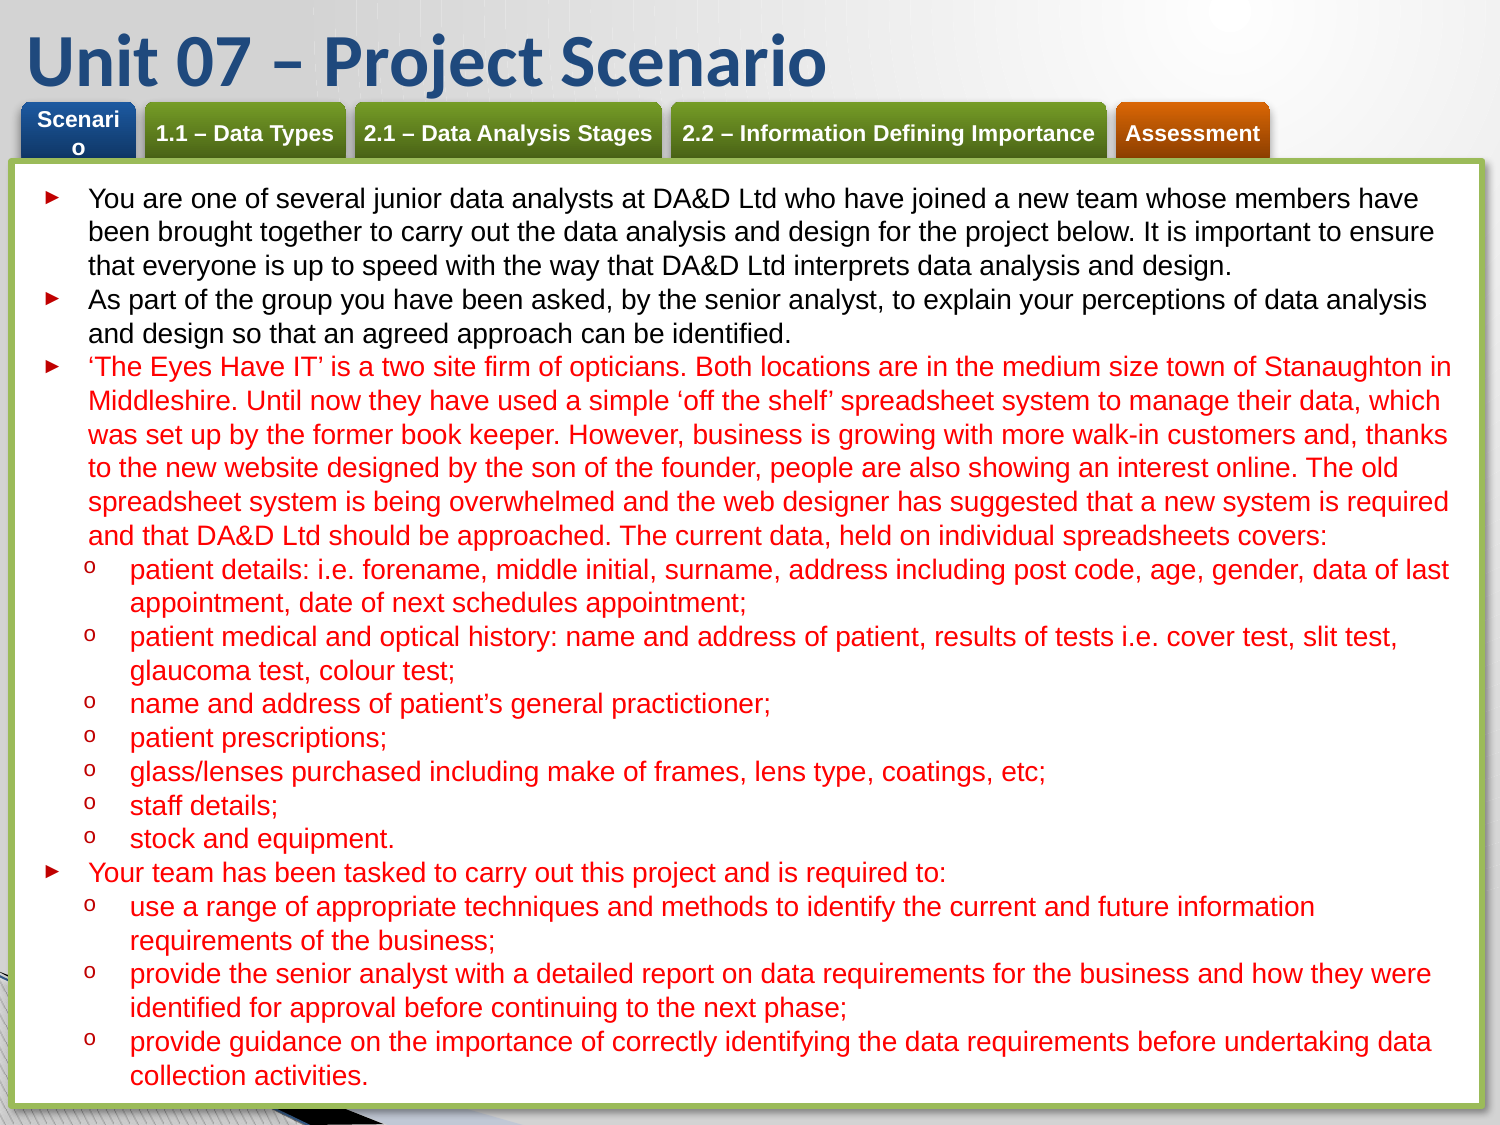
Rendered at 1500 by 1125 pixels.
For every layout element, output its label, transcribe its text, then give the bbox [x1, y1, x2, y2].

picture [281, 1114, 303, 1125]
title Unit 07 – Project Scenario [11, 11, 1270, 102]
text_box You are one of several junior data analysts at DA&D Ltd who have joined a new team whose members have been brought together to carry out the data analysis and design for the project below. It is important to ensure that everyone is up to speed with the way that DA&D Ltd interprets data analysis and design. As part of the group you have been asked, by the senior analyst, to explain your perceptions of data analysis and design so that an agreed approach can be identified. ‘The Eyes Have IT’ is a two site firm of opticians. Both locations are in the medium size town of Stanaughton in Middleshire. Until now they have used a simple ‘off the shelf’ spreadsheet system to manage their data, which was set up by the former book keeper. However, business is growing with more walk-in customers and, thanks to the new website designed by the son of the founder, people are also showing an interest online. The old spreadsheet system is being overwhelmed and the web designer has suggested that a new system is required and that DA&D Ltd should be approached. The current data, held on individual spreadsheets covers: patient details: i.e. forename, middle initial, surname, address including post code, age, gender, data of last appointment, date of next schedules appointment; patient medical and optical history: name and address of patient, results of tests i.e. cover test, slit test, glaucoma test, colour test; name and address of patient’s general practictioner; patient prescriptions; glass/lenses purchased including make of frames, lens type, coatings, etc; staff details; stock and equipment. Your team has been tasked to carry out this project and is required to: use a range of appropriate techniques and methods to identify the current and future information requirements of the business; provide the senior analyst with a detailed report on data requirements for the business and how they were identified for approval before continuing to the next phase; provide guidance on the importance of correctly identifying the data requirements before undertaking data collection activities. [26, 172, 1471, 1098]
